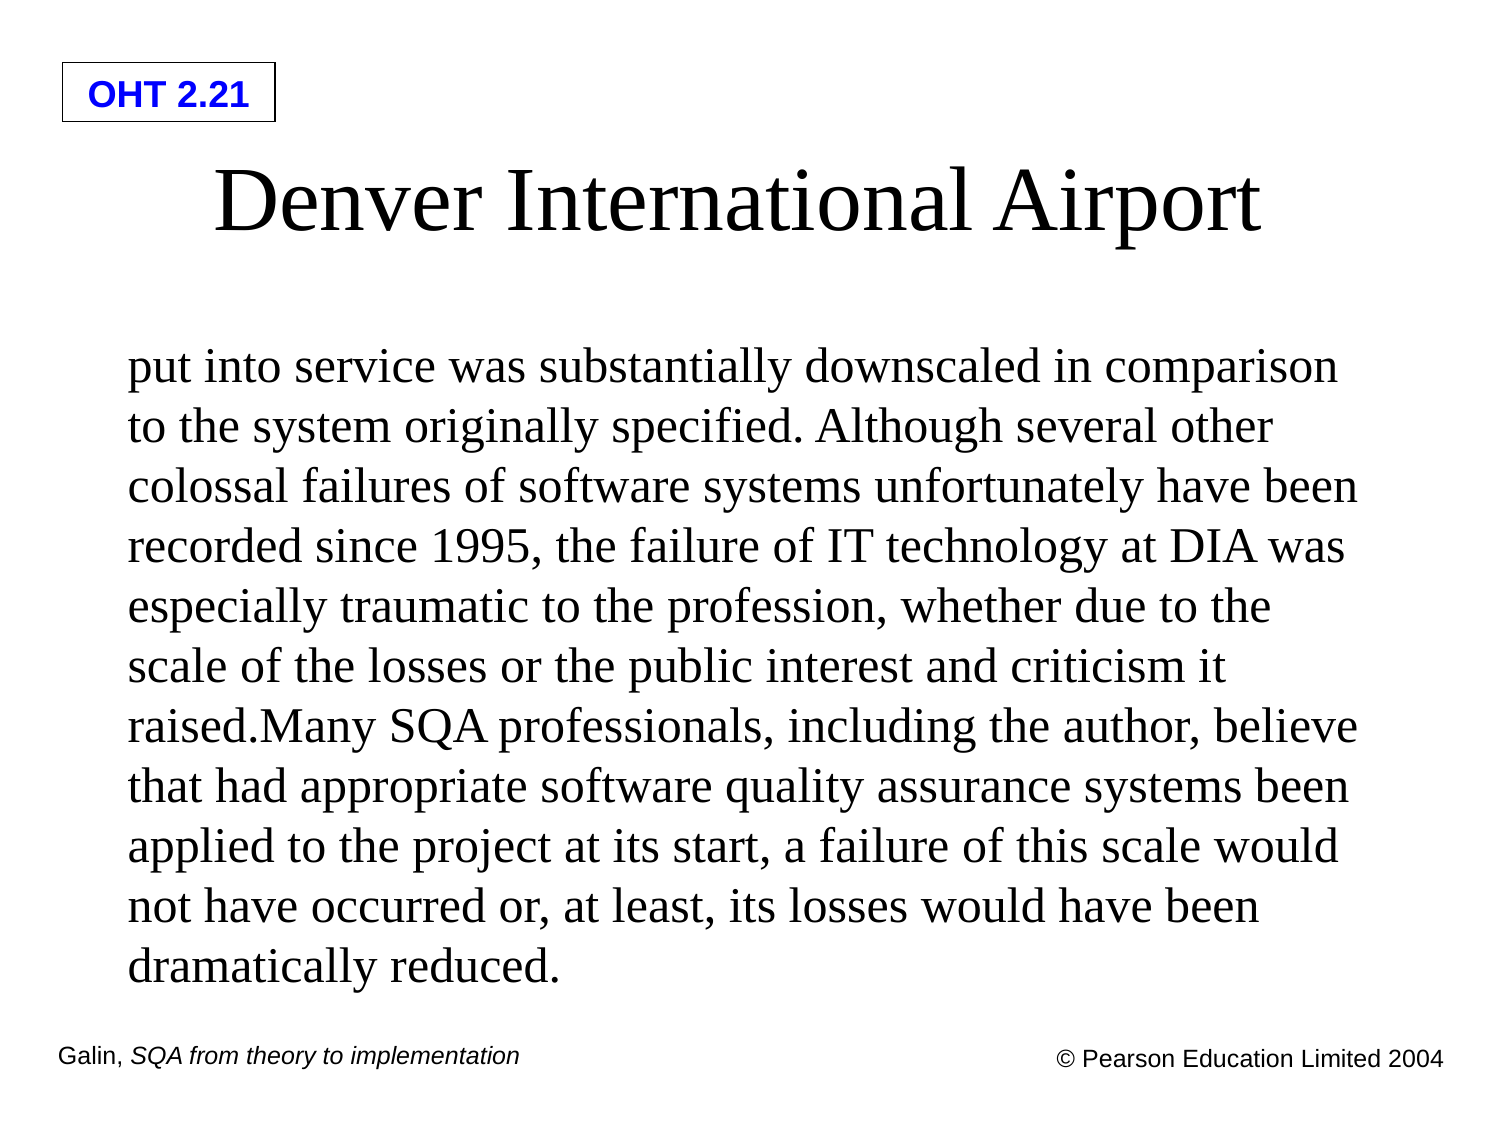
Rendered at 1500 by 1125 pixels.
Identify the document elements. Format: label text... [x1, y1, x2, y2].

title Denver International Airport [112, 99, 1388, 288]
list put into service was substantially downscaled in comparison to the system originally specified. Although several other colossal failures of software systems unfortunately have been recorded since 1995, the failure of IT technology at DIA was especially traumatic to the profession, whether due to the scale of the losses or the public interest and criticism it raised.Many SQA professionals, including the author, believe that had appropriate software quality assurance systems been applied to the project at its start, a failure of this scale would not have occurred or, at least, its losses would have been dramatically reduced. [112, 324, 1388, 1001]
